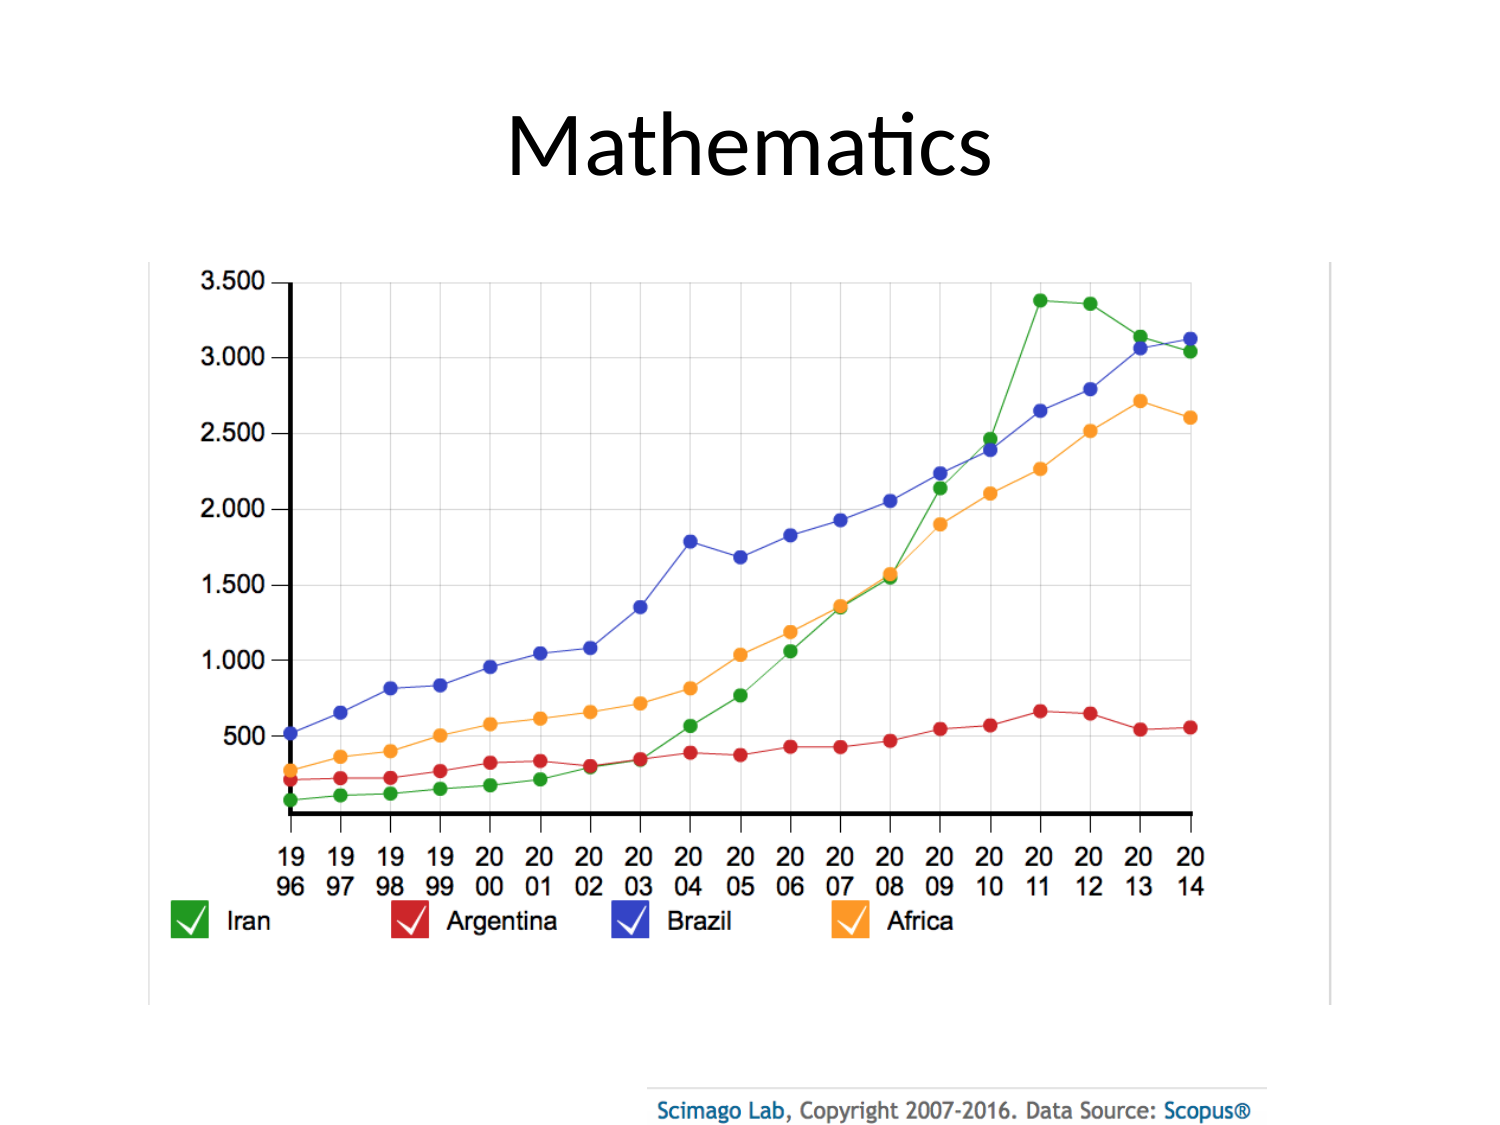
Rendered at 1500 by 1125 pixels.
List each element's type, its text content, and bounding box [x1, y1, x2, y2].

title Mathematics [75, 45, 1425, 233]
picture [647, 1085, 1267, 1125]
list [74, 262, 1426, 1006]
